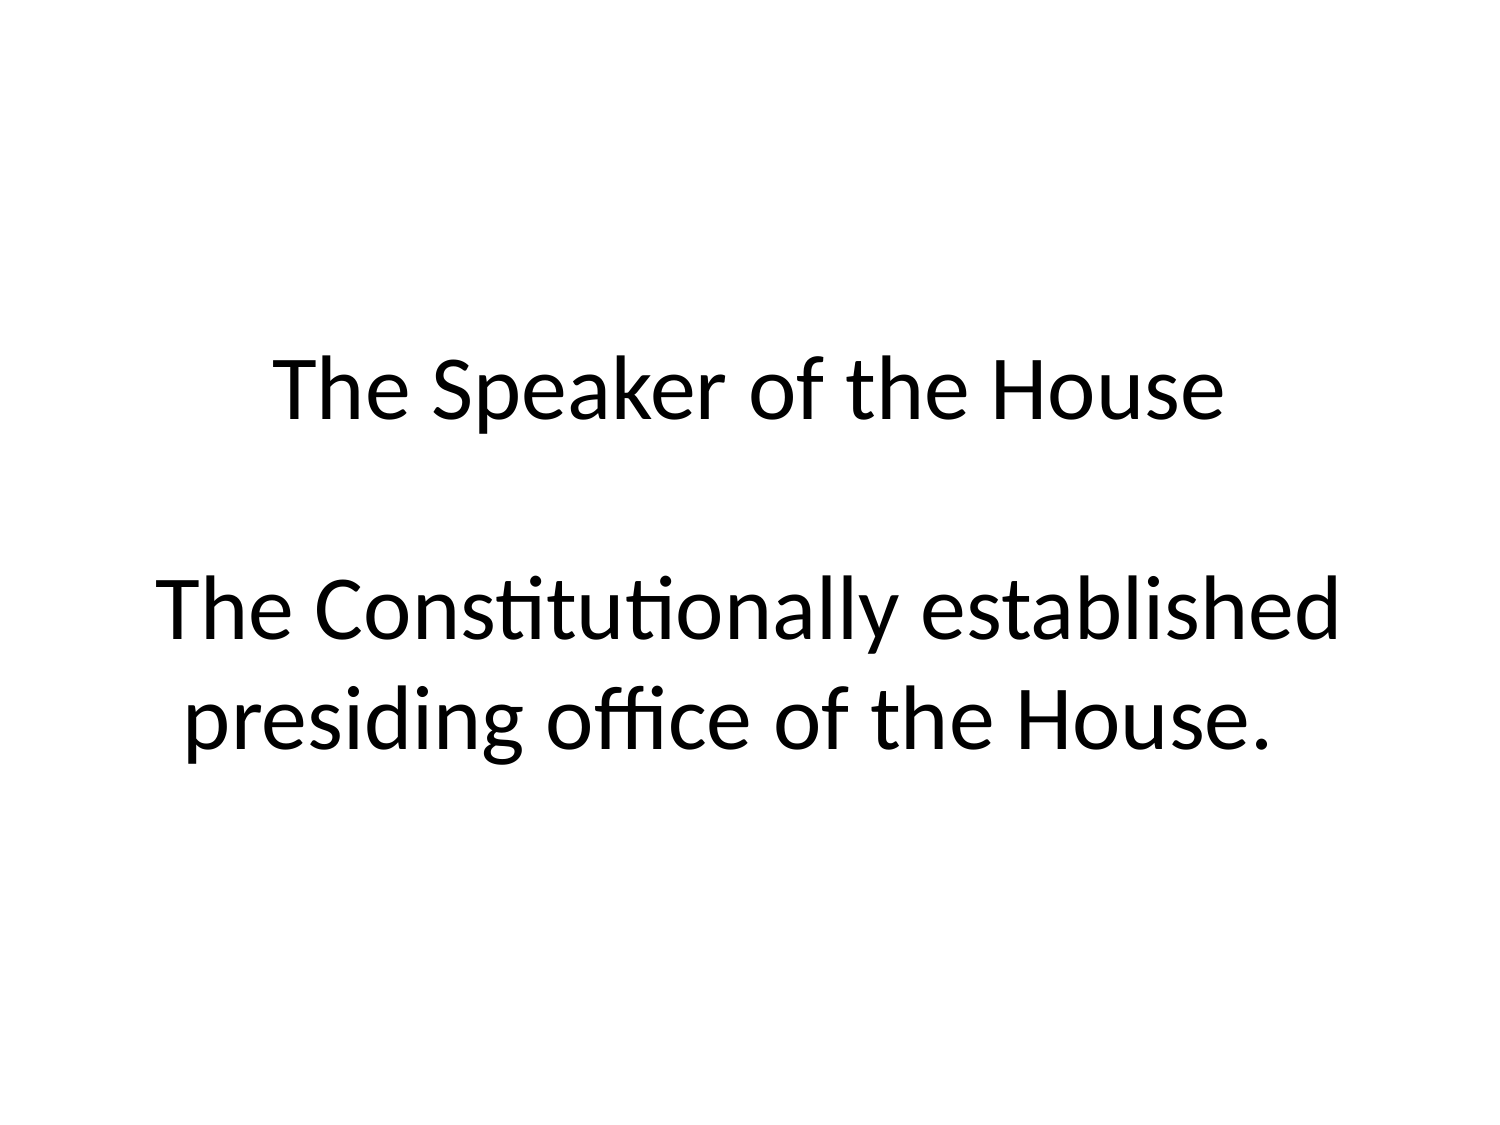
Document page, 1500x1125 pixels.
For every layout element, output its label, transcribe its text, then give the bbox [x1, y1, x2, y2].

title The Speaker of the House The Constitutionally established presiding office of the House. [74, 44, 1426, 1051]
